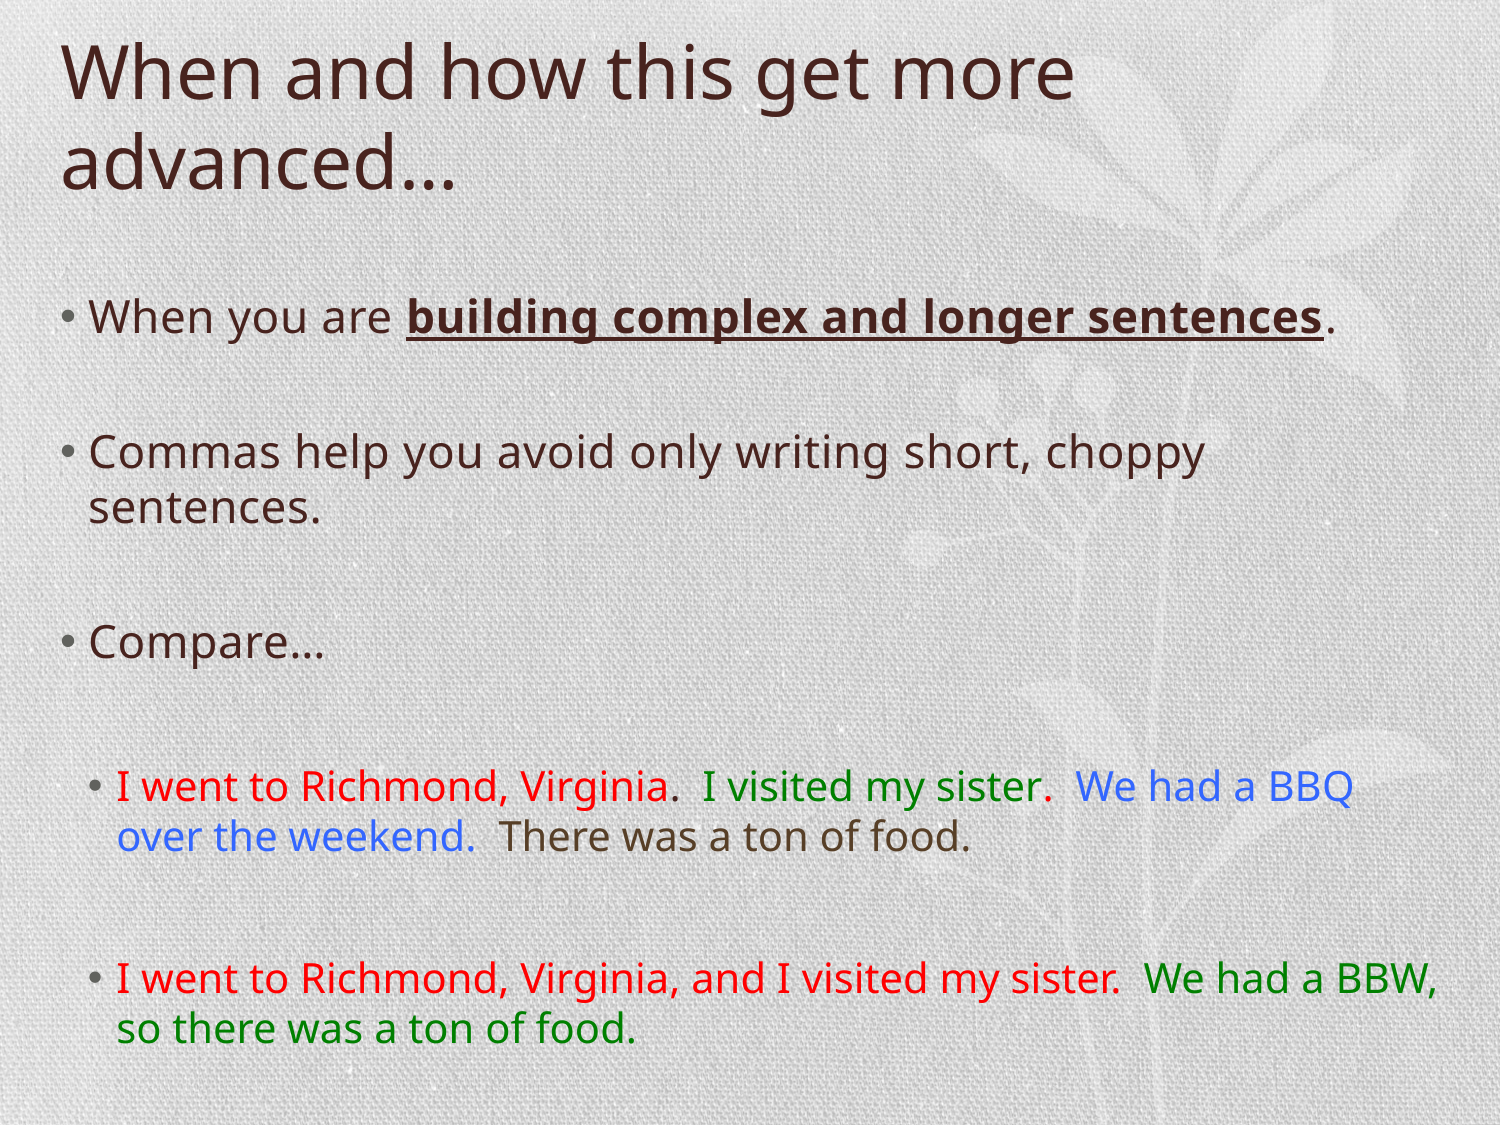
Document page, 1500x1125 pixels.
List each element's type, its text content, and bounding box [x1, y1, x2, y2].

list When you are building complex and longer sentences. Commas help you avoid only writing short, choppy sentences. Compare… I went to Richmond, Virginia. I visited my sister. We had a BBQ over the weekend. There was a ton of food. I went to Richmond, Virginia, and I visited my sister. We had a BBW, so there was a ton of food. [45, 213, 1455, 1023]
title When and how this get more advanced… [45, 37, 1455, 213]
